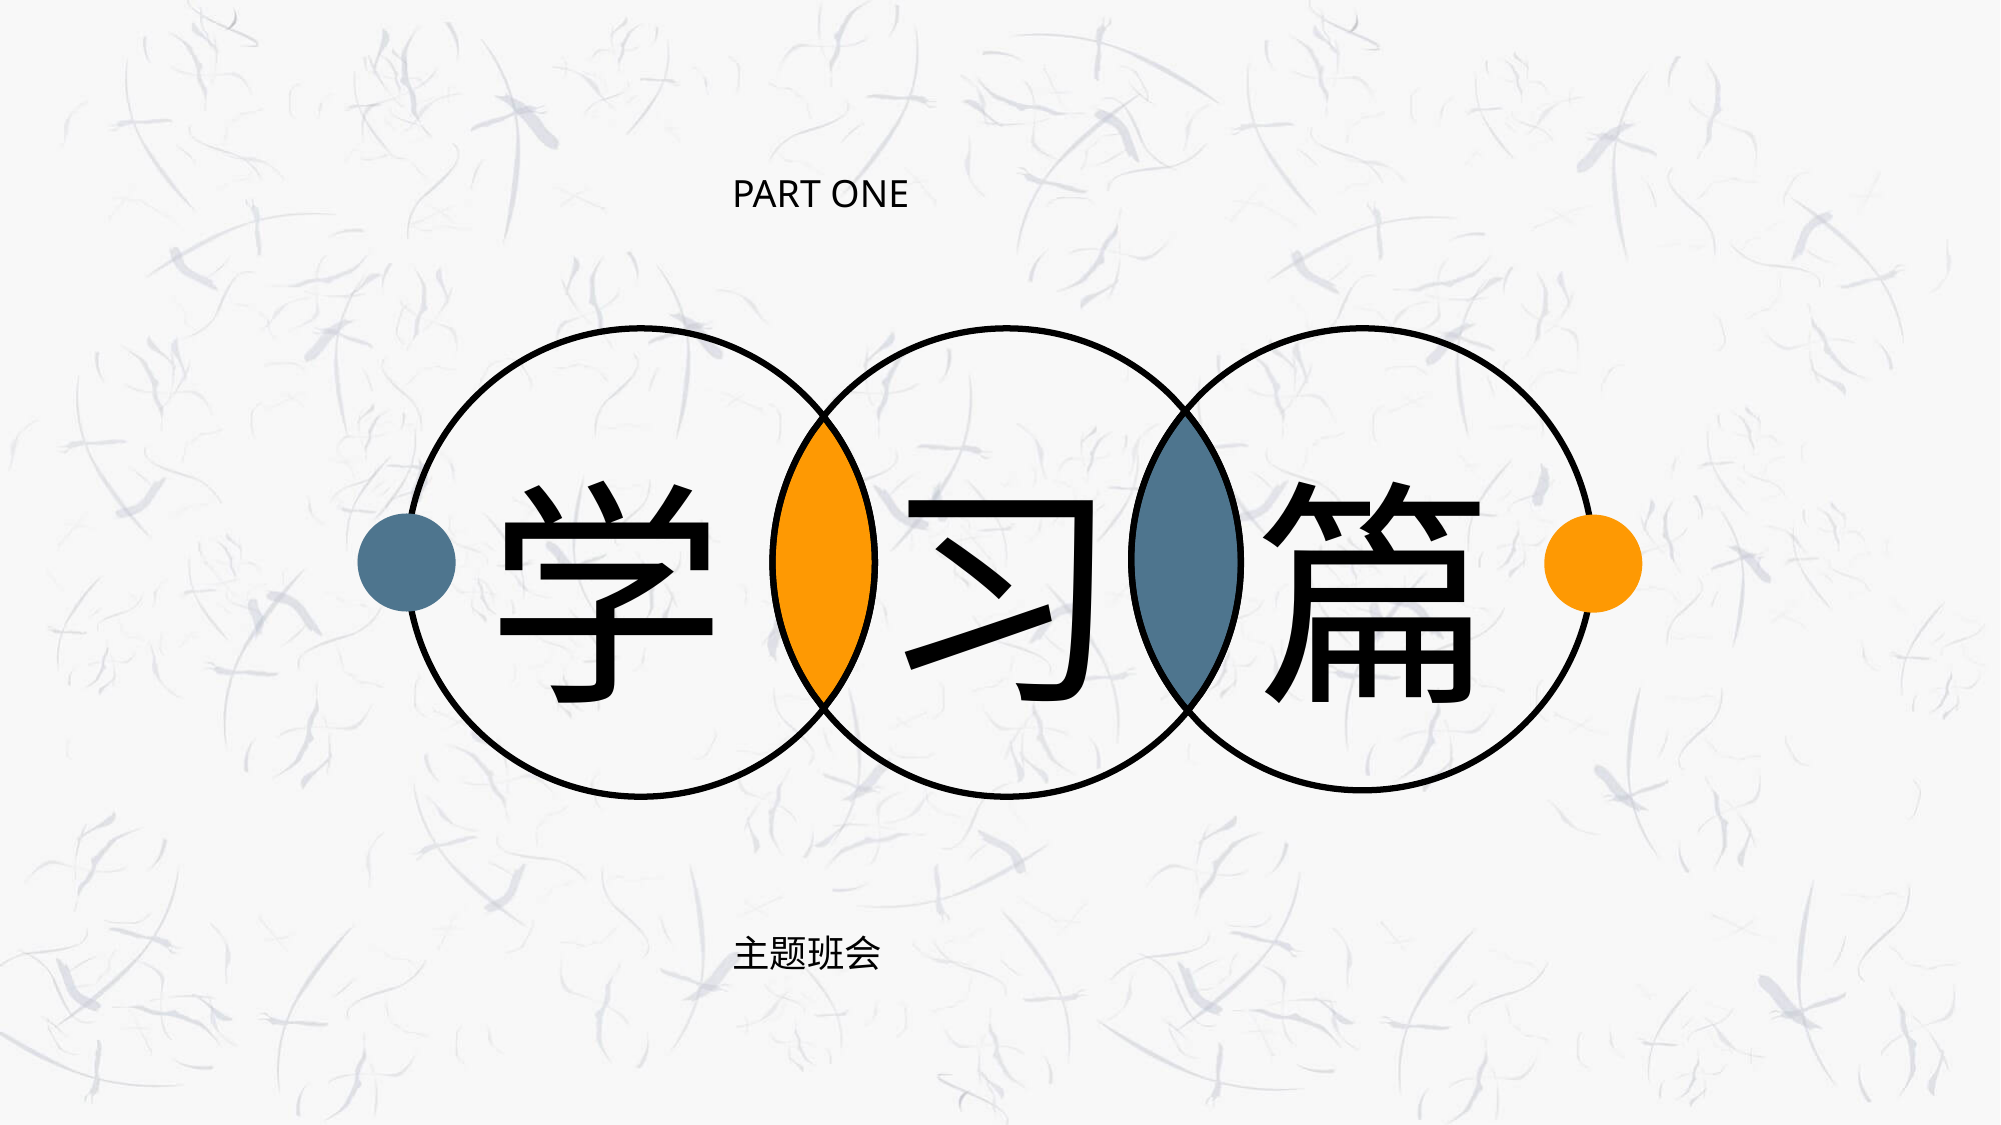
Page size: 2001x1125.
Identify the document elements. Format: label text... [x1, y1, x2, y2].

text_box PART ONE [717, 162, 1283, 223]
text_box [356, 512, 406, 613]
text_box 主题班会 [717, 922, 1375, 983]
text_box [1594, 513, 1644, 614]
picture [0, 0, 2001, 1125]
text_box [406, 328, 1594, 797]
